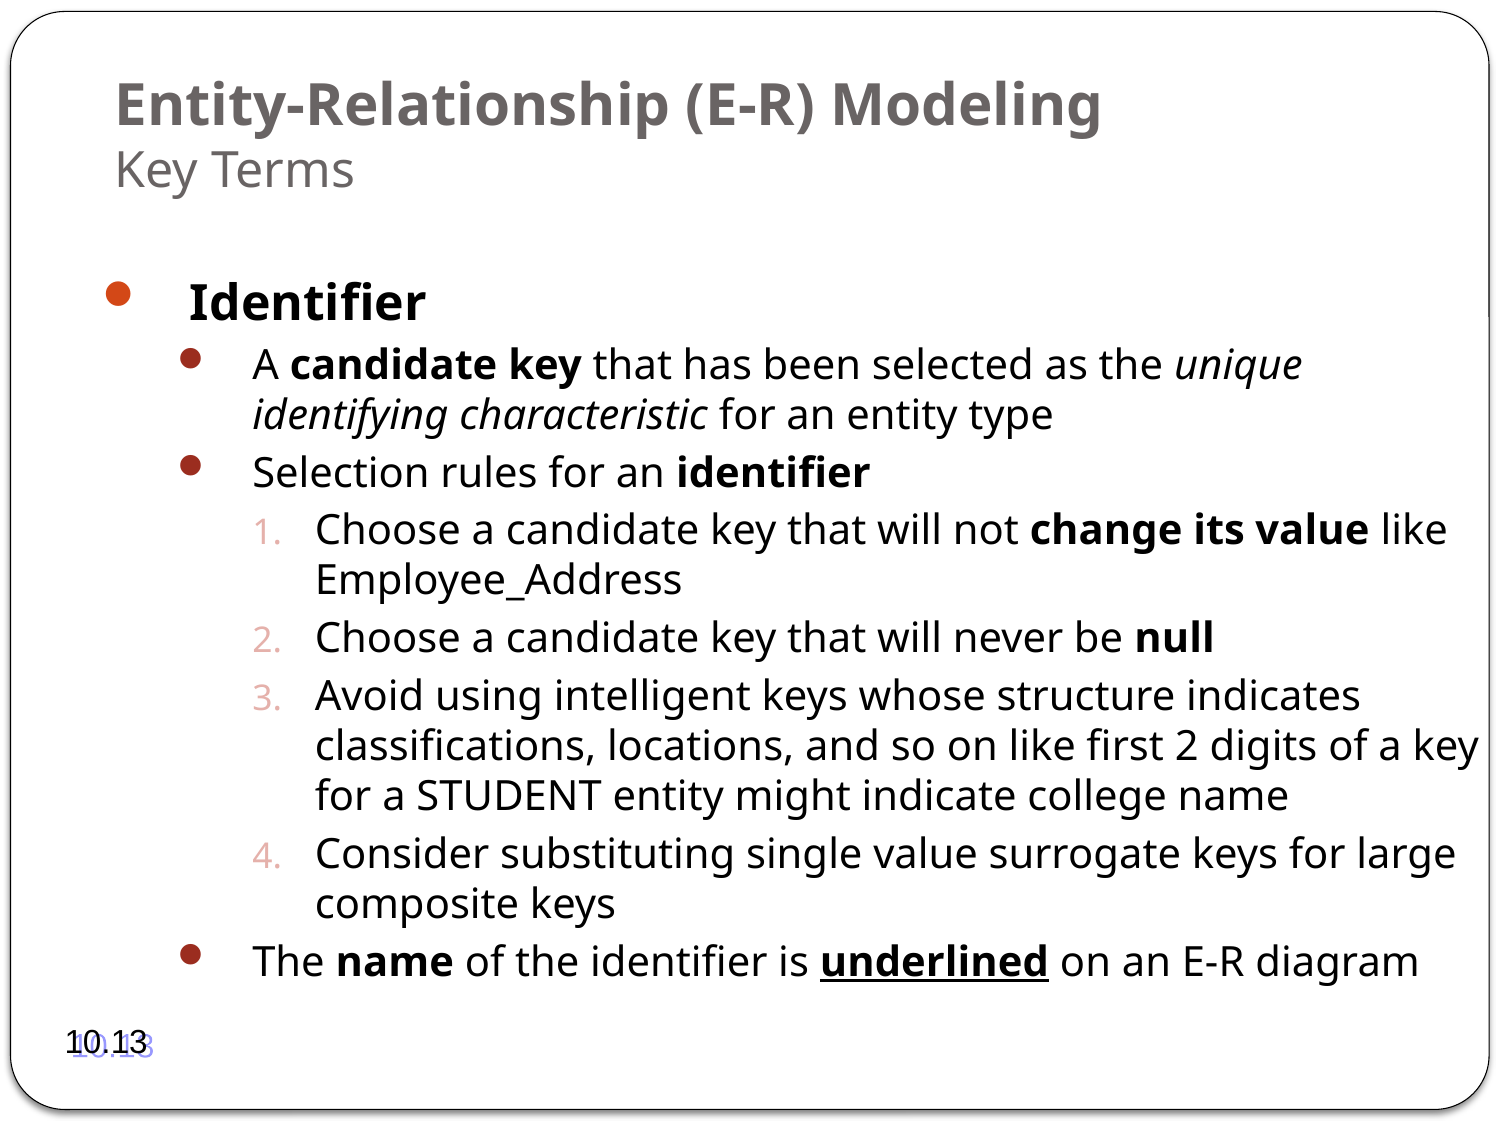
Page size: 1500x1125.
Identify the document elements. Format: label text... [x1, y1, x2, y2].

list Identifier A candidate key that has been selected as the unique identifying characteristic for an entity type Selection rules for an identifier Choose a candidate key that will not change its value like Employee_Address Choose a candidate key that will never be null Avoid using intelligent keys whose structure indicates classifications, locations, and so on like first 2 digits of a key for a STUDENT entity might indicate college name Consider substituting single value surrogate keys for large composite keys The name of the identifier is underlined on an E-R diagram [87, 262, 1500, 1075]
text_box 10.13 [37, 1012, 175, 1107]
title Entity-Relationship (E-R) Modeling Key Terms [99, 24, 1375, 213]
